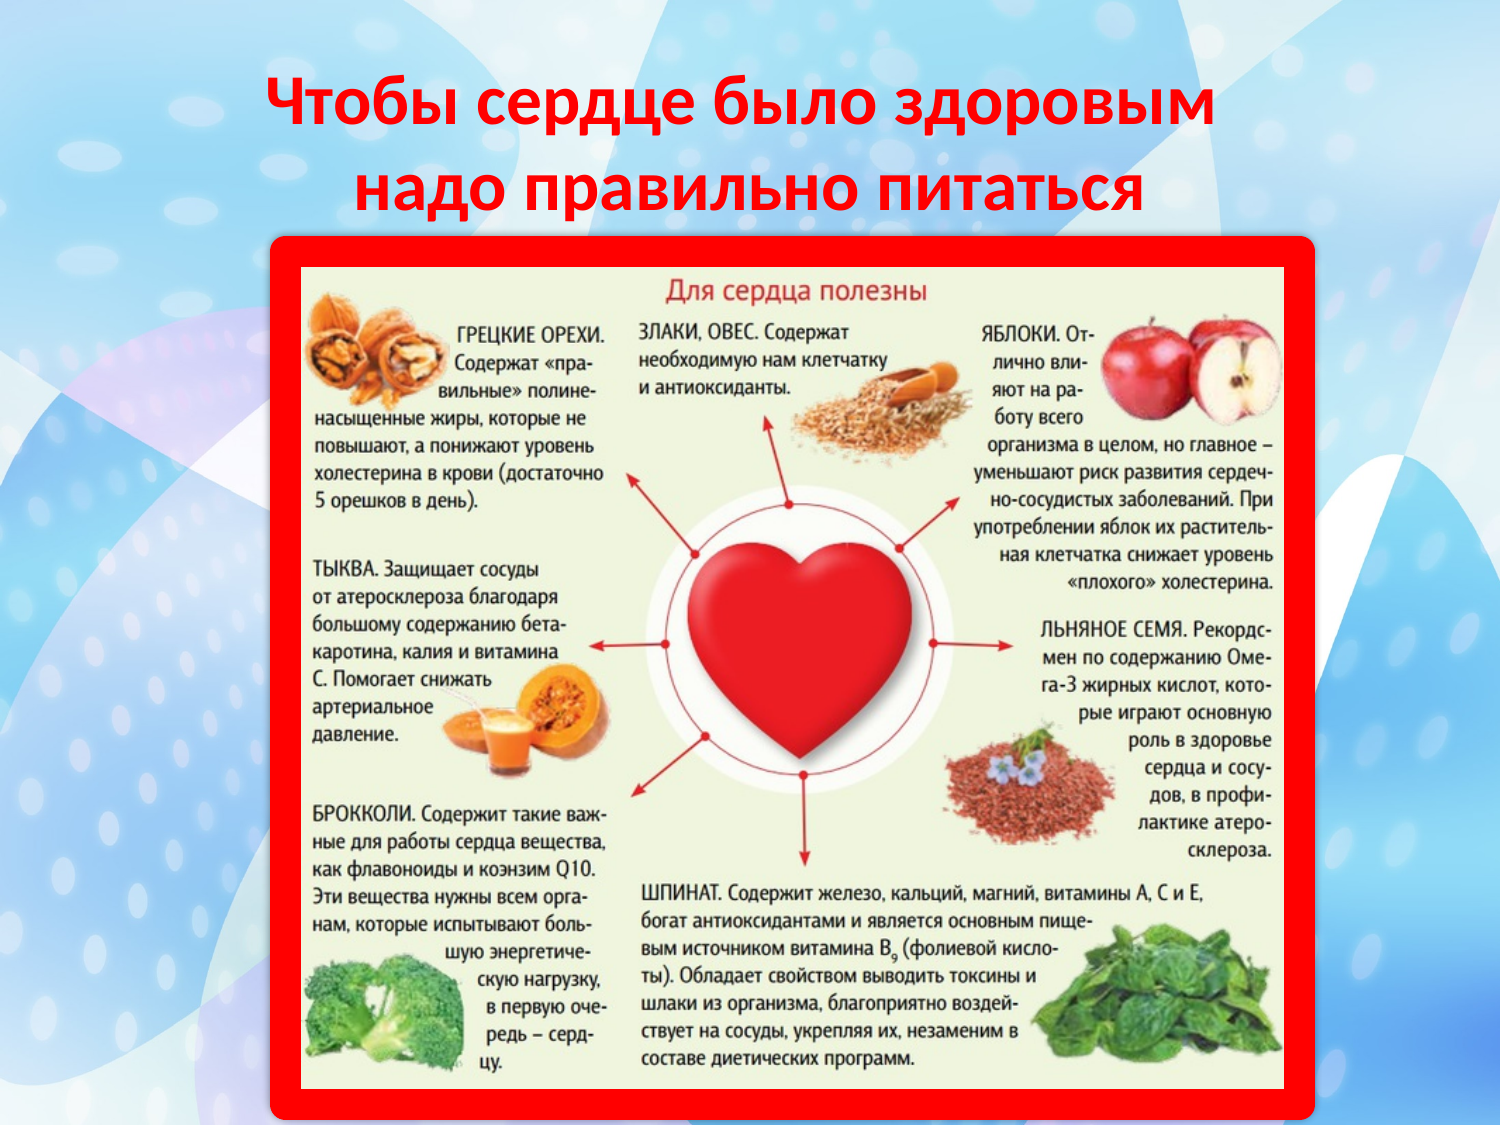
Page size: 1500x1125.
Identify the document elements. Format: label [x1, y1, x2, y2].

list [0, 0, 1500, 1125]
picture [300, 266, 1285, 1089]
